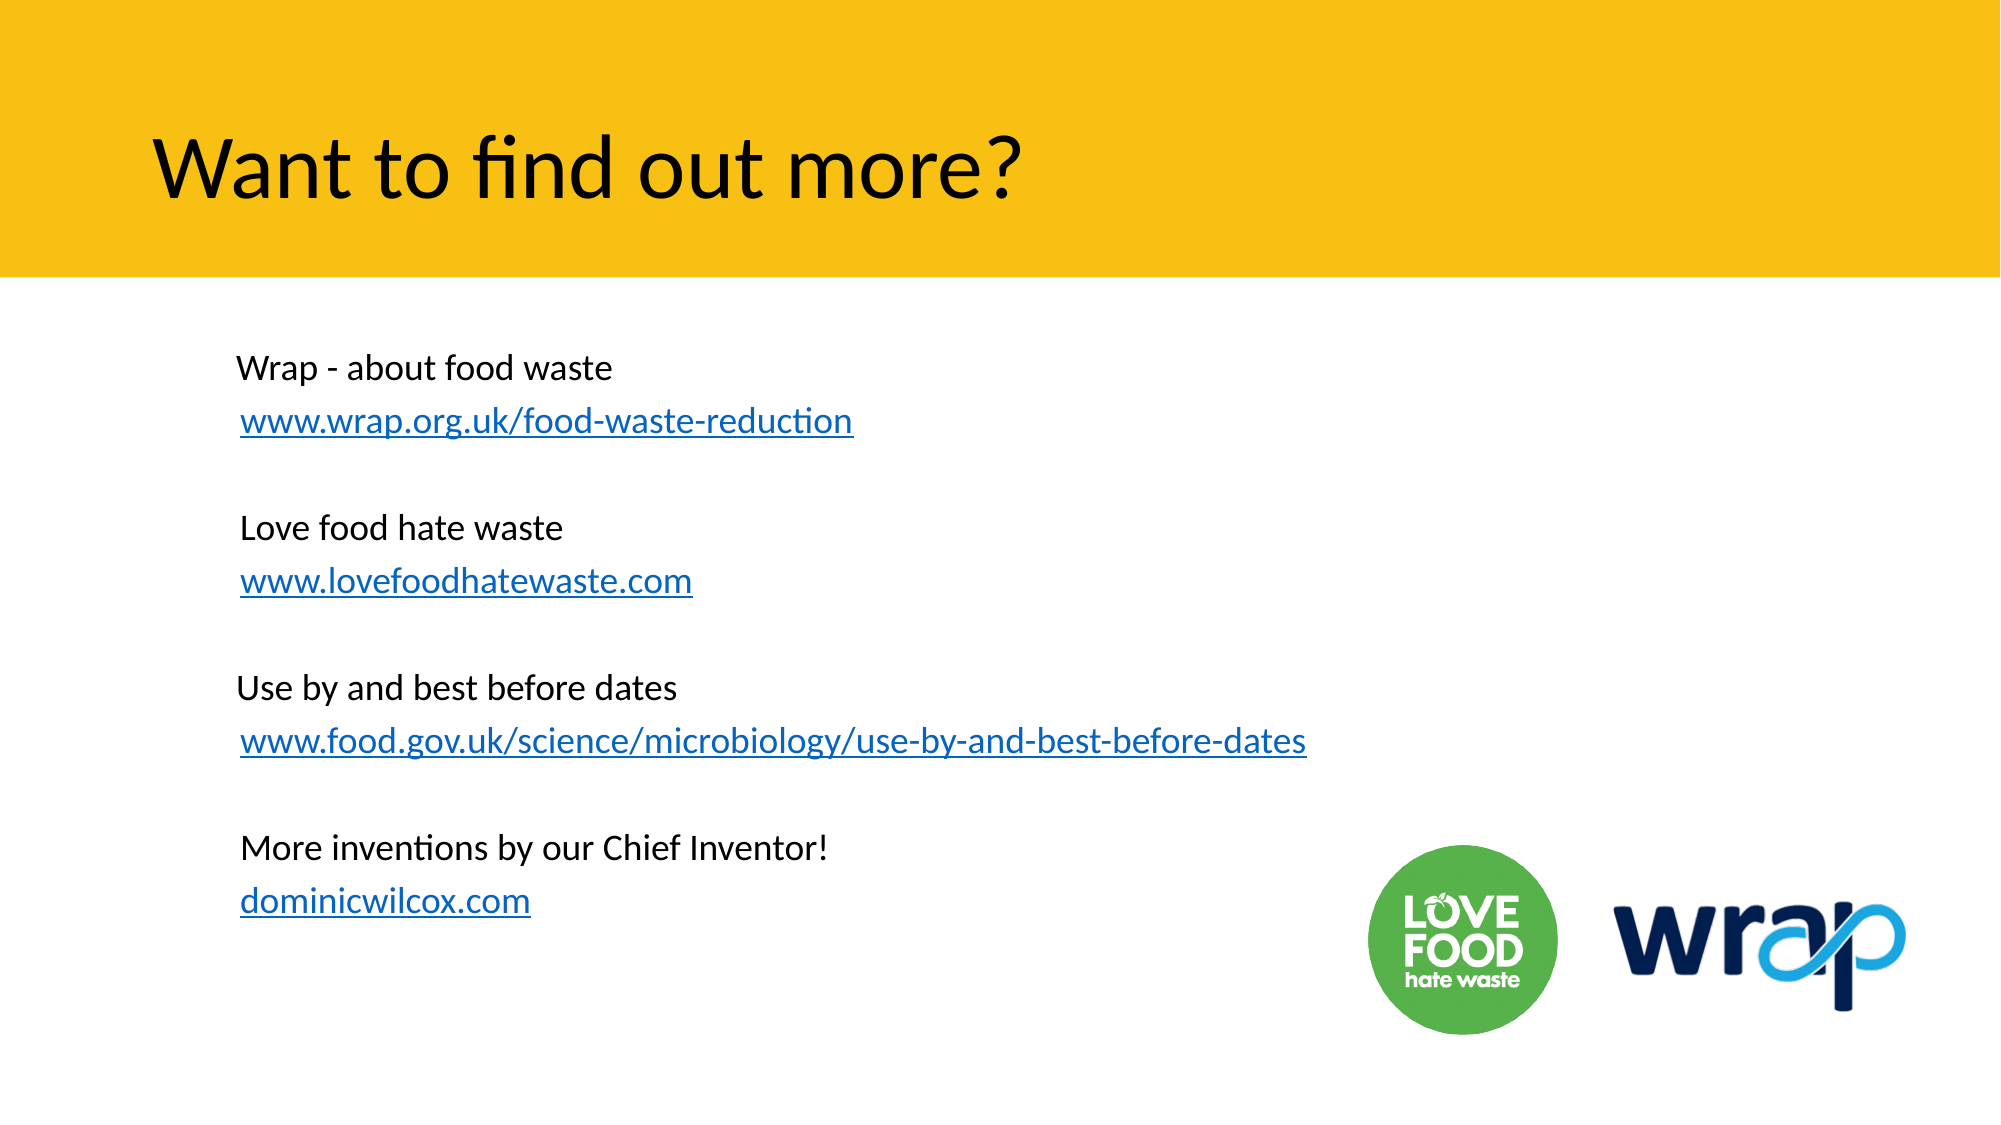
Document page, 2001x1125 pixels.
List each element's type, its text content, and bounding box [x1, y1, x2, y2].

picture [1610, 867, 1913, 1014]
picture [1368, 845, 1558, 1035]
title Want to find out more? [137, 59, 1863, 278]
list Wrap - about food waste www.wrap.org.uk/food-waste-reduction Love food hate waste www.lovefoodhatewaste.com Use by and best before dates www.food.gov.uk/science/microbiology/use-by-and-best-before-dates More inventions by our Chief Inventor! dominicwilcox.com [137, 327, 1863, 1014]
